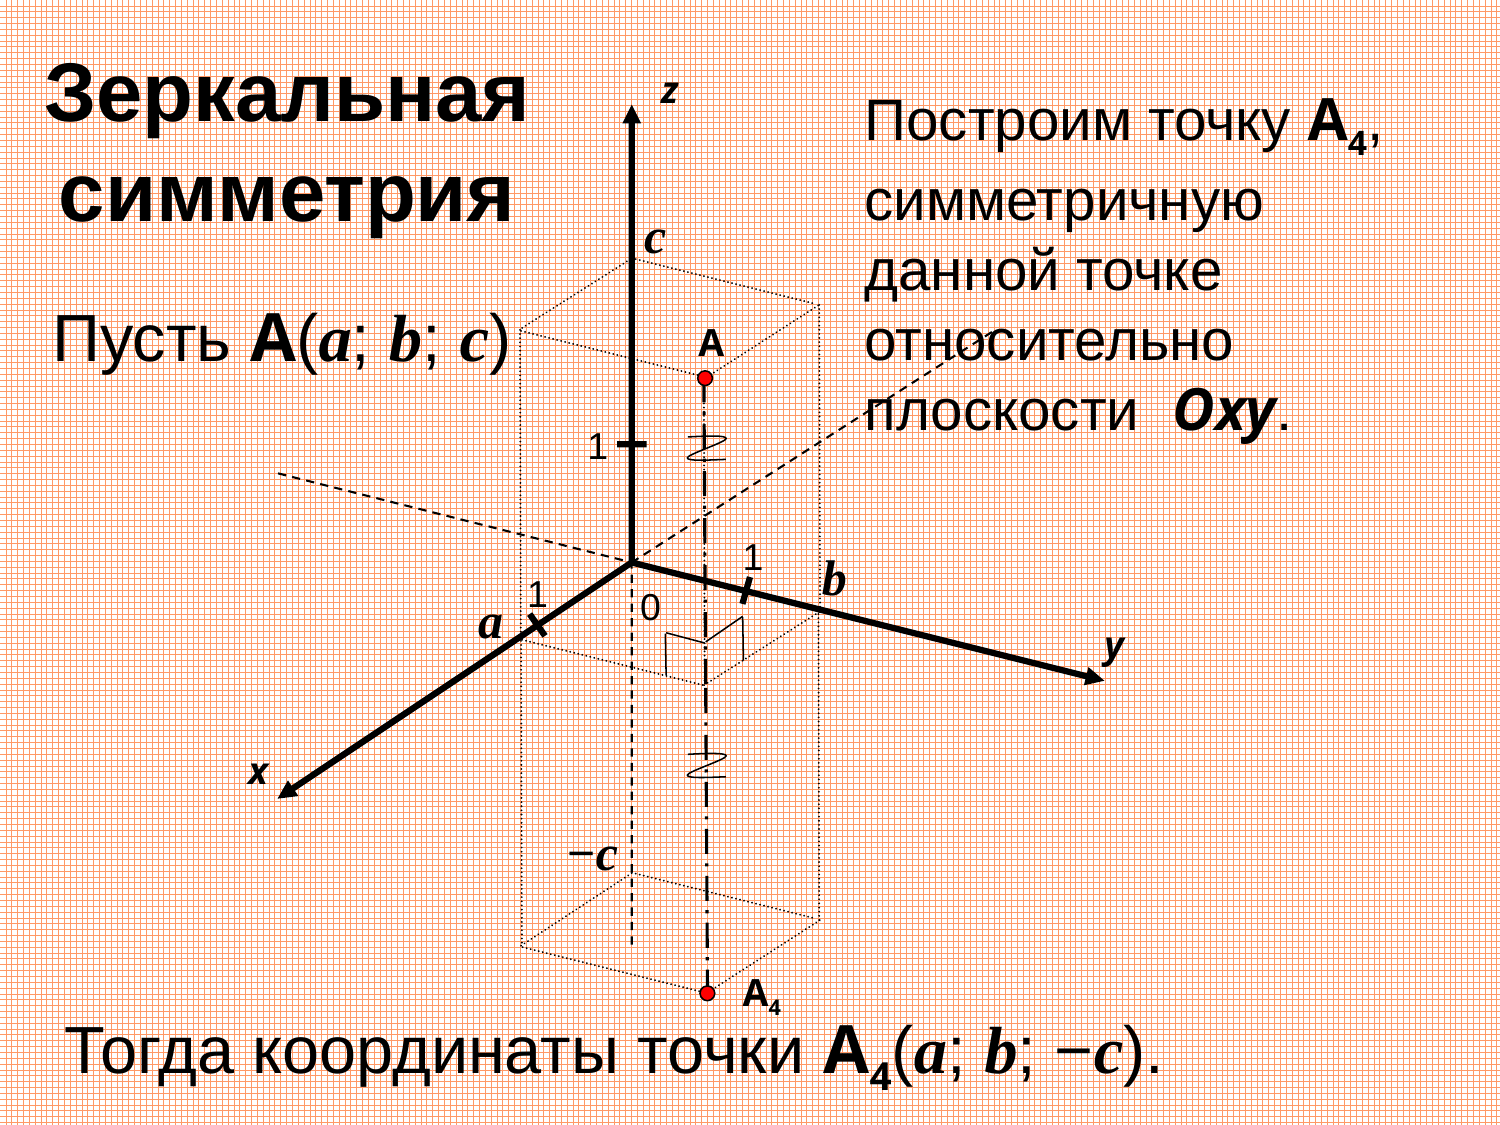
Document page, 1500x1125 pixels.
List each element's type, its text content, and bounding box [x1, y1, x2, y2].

text_box c [629, 196, 689, 272]
text_box y [1089, 613, 1156, 674]
text_box a [463, 580, 523, 656]
text_box 1 [727, 525, 795, 586]
text_box [687, 753, 727, 778]
text_box [697, 370, 713, 386]
text_box −c [550, 813, 647, 889]
text_box 1 [572, 414, 640, 475]
text_box A [683, 311, 736, 372]
text_box Построим точку A4, симметричную данной точке относительно плоскости Oxy. [849, 75, 1463, 450]
text_box Зеркальная симметрия [24, 30, 550, 246]
text_box [687, 436, 727, 461]
text_box z [646, 58, 713, 119]
text_box [625, 104, 638, 196]
text_box 1 [512, 562, 579, 623]
text_box [699, 985, 715, 1001]
text_box 0 [625, 575, 678, 636]
text_box Пусть A(a; b; c) [37, 287, 575, 383]
text_box [833, 613, 1105, 684]
text_box x [233, 739, 300, 800]
text_box b [807, 538, 866, 613]
text_box Тогда координаты точки A4(a; b; −c). [50, 999, 1475, 1106]
text_box A4 [727, 961, 806, 999]
